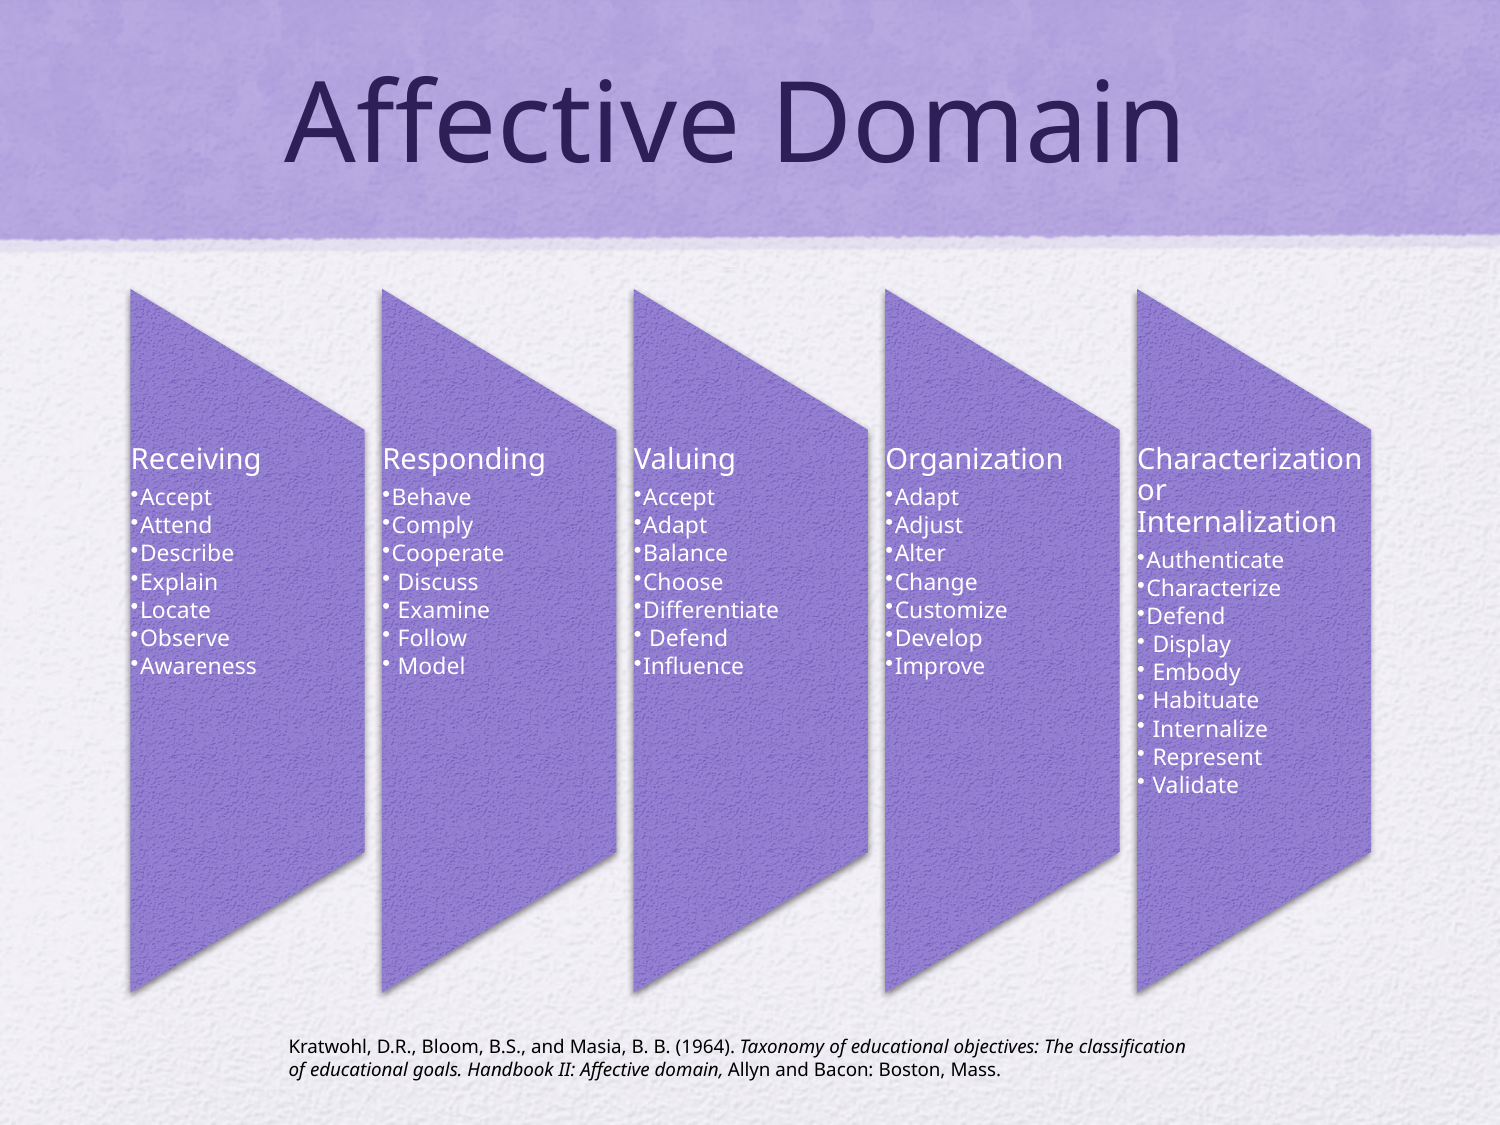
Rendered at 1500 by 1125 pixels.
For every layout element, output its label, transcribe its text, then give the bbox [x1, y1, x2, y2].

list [127, 286, 1375, 996]
picture [0, 225, 1500, 1125]
text_box Kratwohl, D.R., Bloom, B.S., and Masia, B. B. (1964). Taxonomy of educational objectives: The classification of educational goals. Handbook II: Affective domain, Allyn and Bacon: Boston, Mass. [273, 1027, 1205, 1088]
title Affective Domain [129, 6, 1372, 239]
